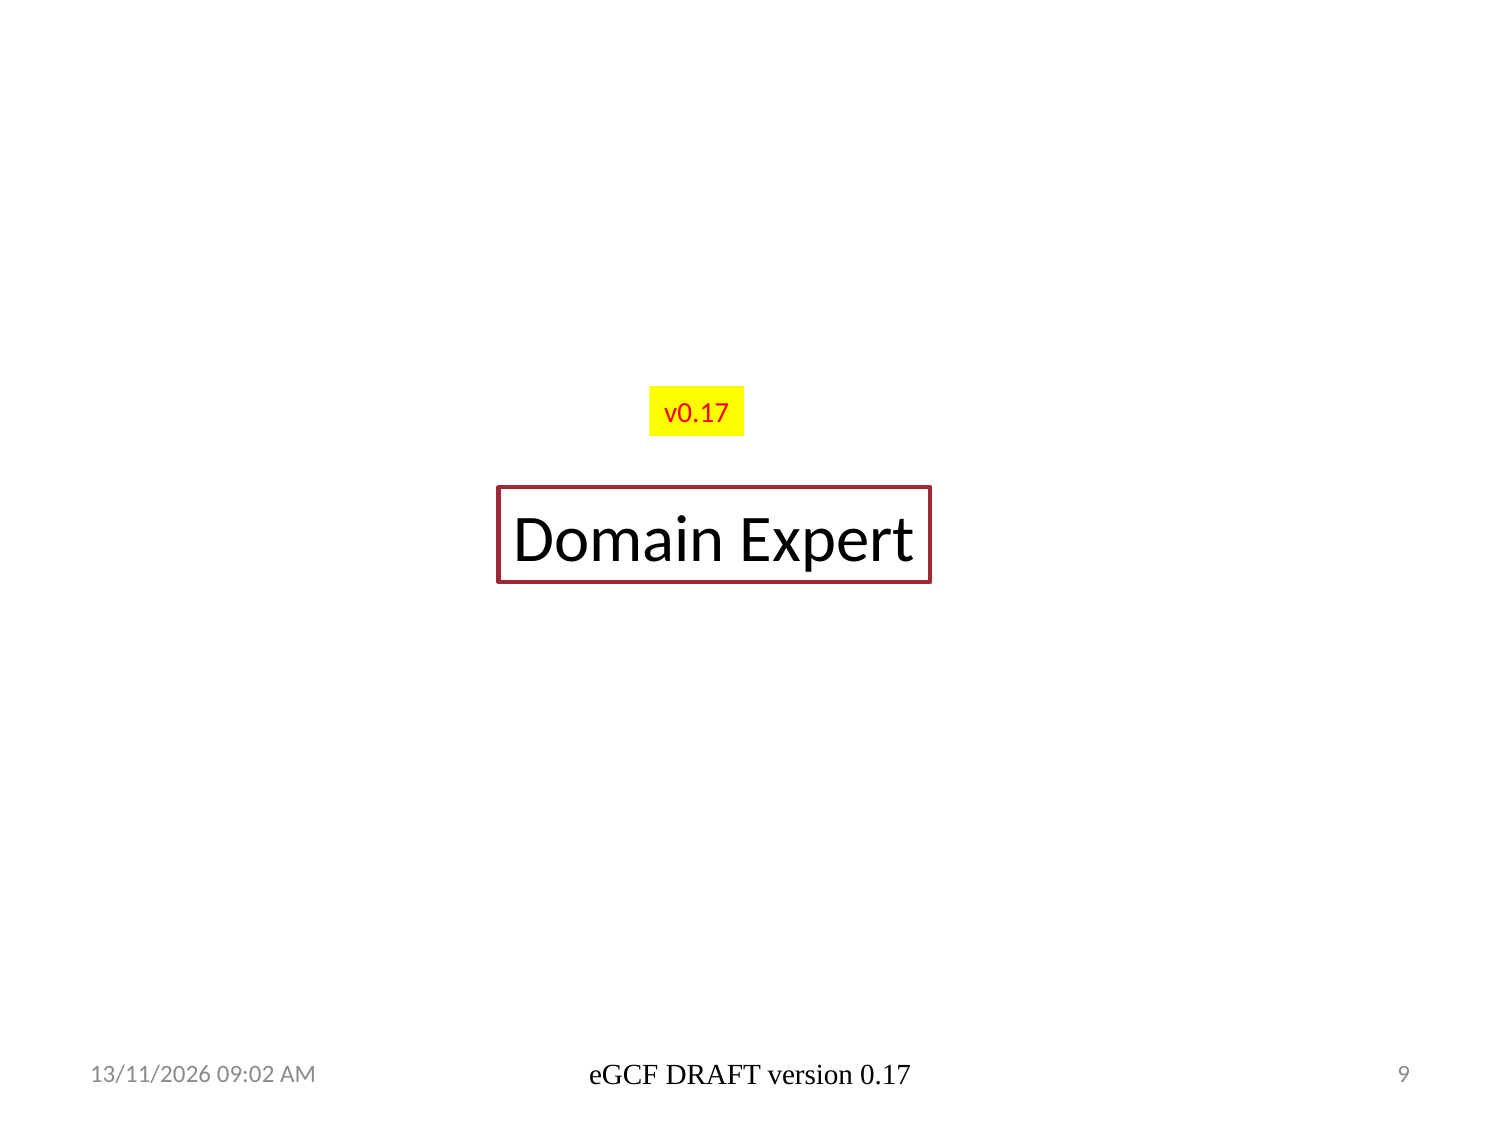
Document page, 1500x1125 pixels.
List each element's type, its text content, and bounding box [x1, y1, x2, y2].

slide_number 9 [1074, 1042, 1425, 1103]
footer eGCF DRAFT version 0.17 [512, 1042, 988, 1103]
text_box Domain Expert [496, 485, 932, 584]
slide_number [75, 1042, 425, 1103]
text_box v0.17 [649, 386, 745, 436]
